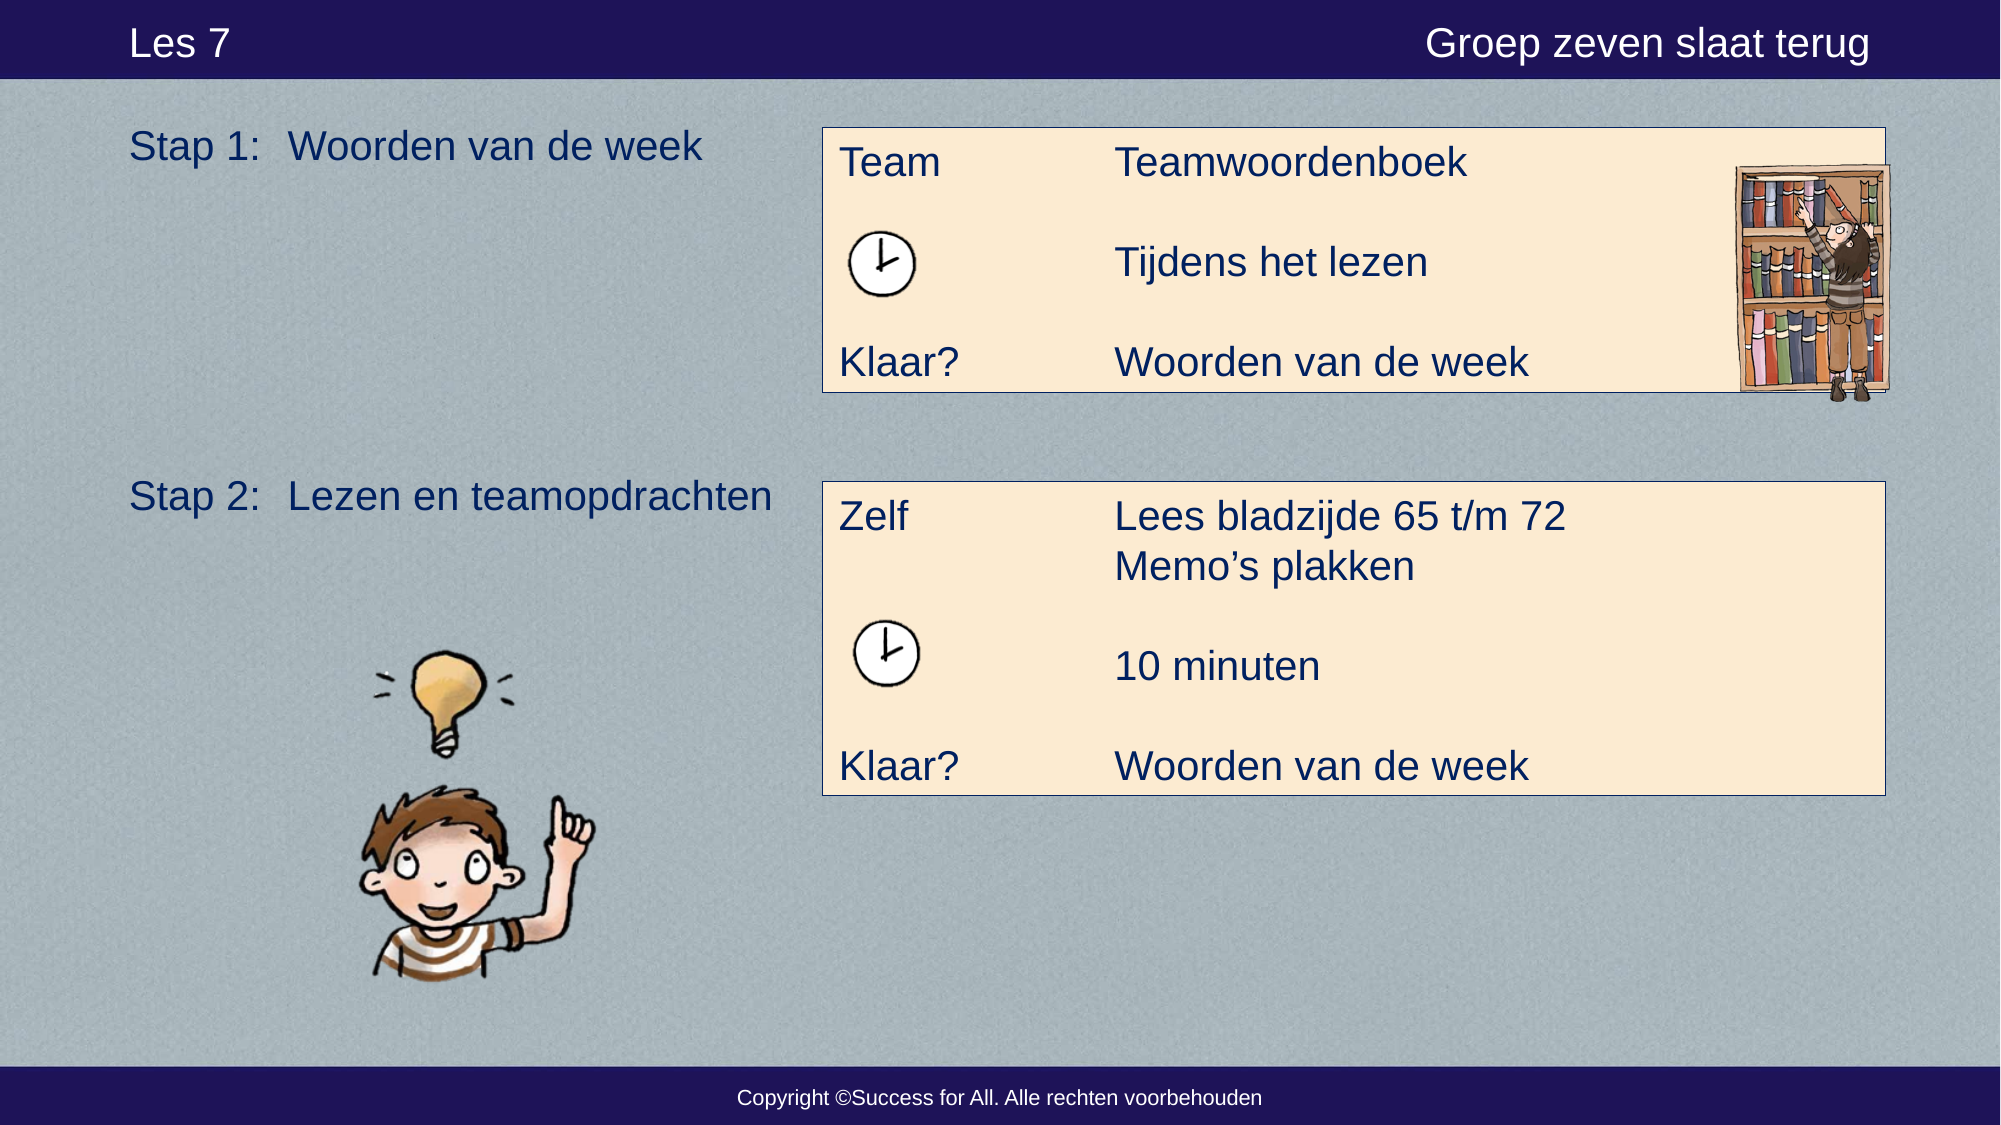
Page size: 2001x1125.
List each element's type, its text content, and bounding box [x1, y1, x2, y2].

text_box Zelf Lees bladzijde 65 t/m 72 Memo’s plakken 10 minuten Klaar? Woorden van de week [822, 481, 1886, 796]
picture [0, 0, 2001, 1125]
text_box Les 7 [114, 8, 354, 73]
text_box Team Teamwoordenboek Tijdens het lezen Klaar? Woorden van de week [822, 127, 1886, 393]
text_box Groep zeven slaat terug [999, 8, 1886, 73]
text_box Copyright ©Success for All. Alle rechten voorbehouden [0, 1076, 2000, 1125]
text_box Stap 1: Woorden van de week Stap 2: Lezen en teamopdrachten [114, 111, 907, 527]
